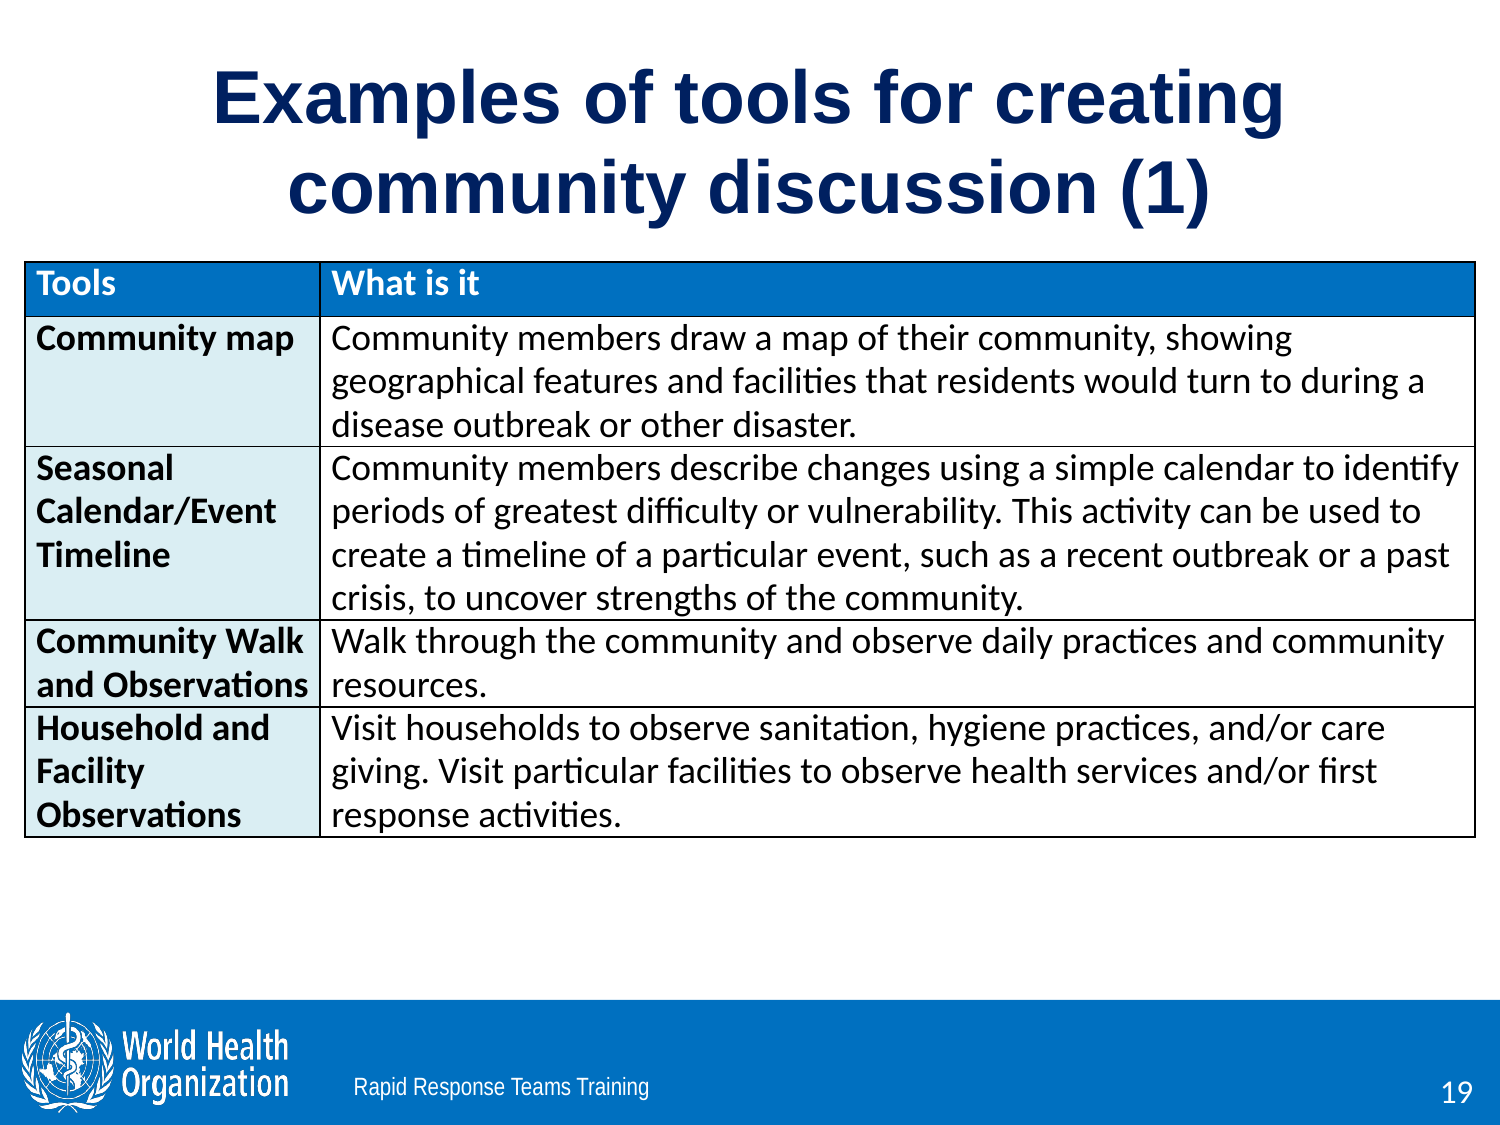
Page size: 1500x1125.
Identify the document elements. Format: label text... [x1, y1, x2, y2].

table_header What is it [321, 263, 1474, 316]
table_header Tools [26, 263, 319, 316]
table_cell Community members describe changes using a simple calendar to identify periods of greatest difficulty or vulnerability. This activity can be used to create a timeline of a particular event, such as a recent outbreak or a past crisis, to uncover strengths of the community. [321, 447, 1474, 619]
table_cell Seasonal Calendar/Event Timeline [26, 447, 319, 619]
title Examples of tools for creating community discussion (1) [75, 45, 1425, 233]
picture [21, 1012, 288, 1113]
table_cell Community members draw a map of their community, showing geographical features and facilities that residents would turn to during a disease outbreak or other disaster. [321, 317, 1474, 446]
table_cell Visit households to observe sanitation, hygiene practices, and/or care giving. Visit particular facilities to observe health services and/or first response activities. [321, 708, 1474, 836]
table_cell Community map [26, 317, 319, 446]
table_cell Household and Facility Observations [26, 708, 319, 836]
table_cell Walk through the community and observe daily practices and community resources. [321, 621, 1474, 706]
table_cell Community Walk and Observations [26, 621, 319, 706]
